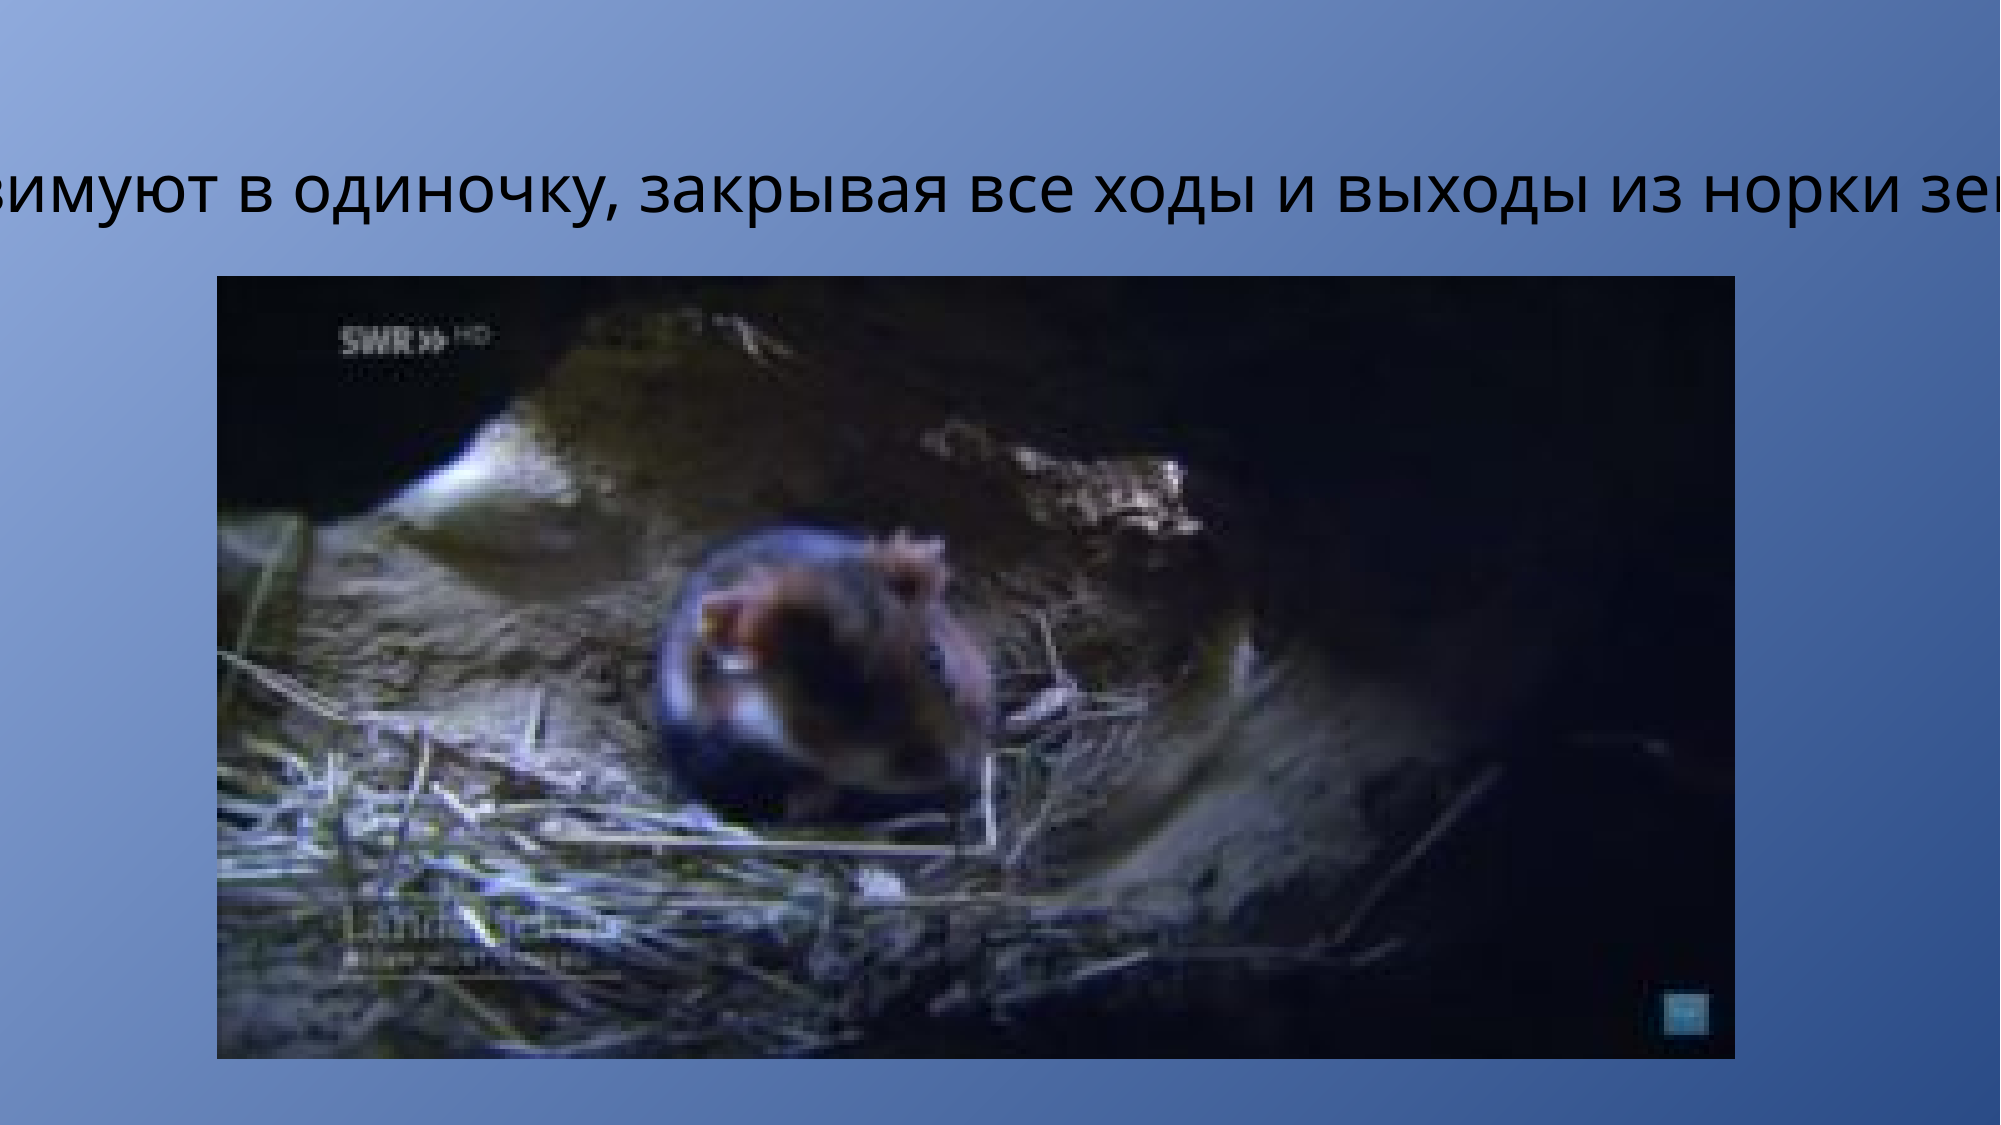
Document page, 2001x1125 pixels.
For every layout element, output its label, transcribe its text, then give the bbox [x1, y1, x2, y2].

text_box Хомяки зимуют в одиночку, закрывая все ходы и выходы из норки землей [0, 138, 2000, 234]
picture [217, 276, 1735, 1059]
